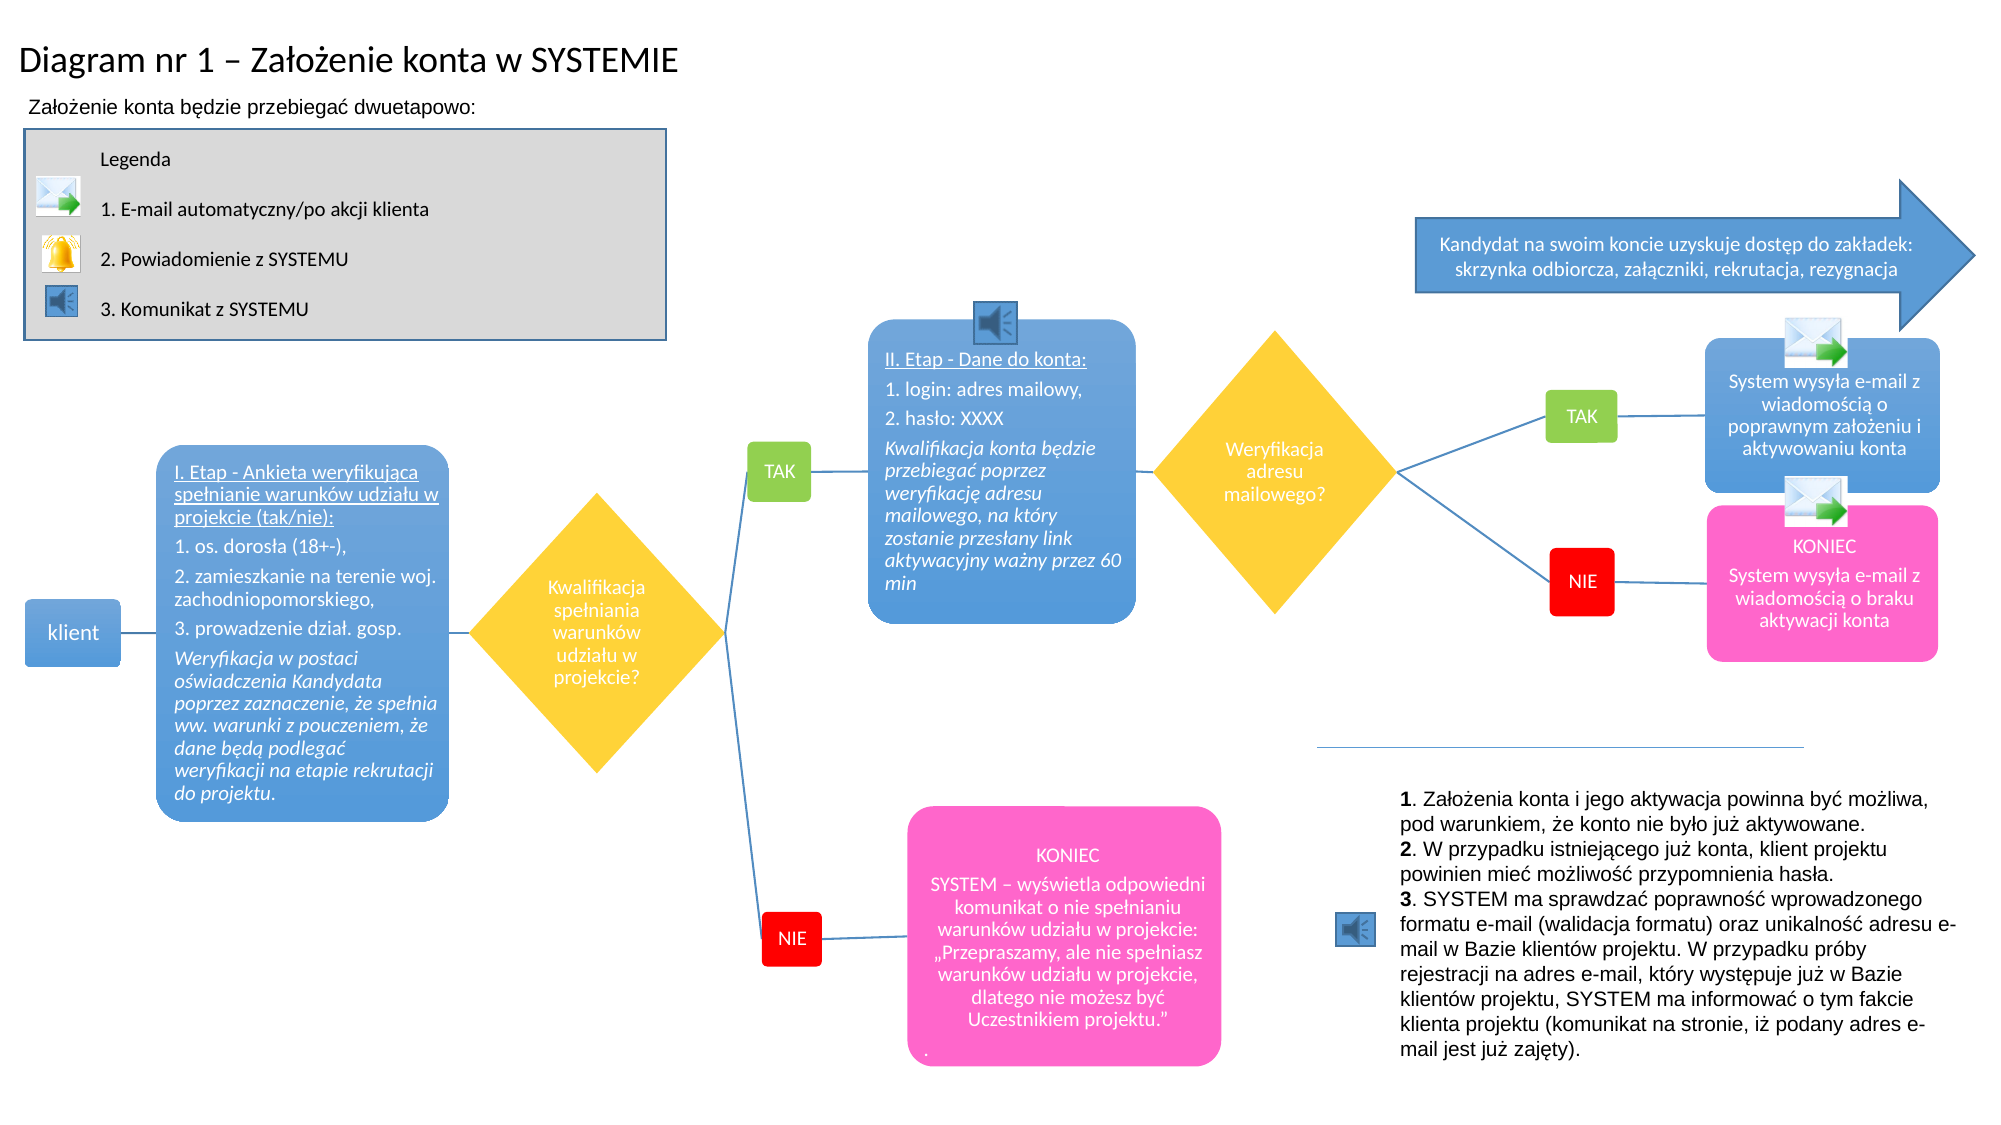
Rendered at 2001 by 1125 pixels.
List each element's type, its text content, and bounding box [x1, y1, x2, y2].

text_box Legenda 1. E-mail automatyczny/po akcji klienta 2. Powiadomienie z SYSTEMU 3. Komunikat z SYSTEMU [85, 138, 917, 181]
picture [1784, 476, 1848, 528]
picture [45, 285, 78, 317]
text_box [24, 181, 1975, 1067]
picture [1784, 316, 1848, 368]
picture [36, 176, 81, 217]
picture [42, 235, 81, 273]
text_box Założenie konta będzie przebiegać dwuetapowo: [13, 86, 591, 127]
picture [973, 301, 1018, 345]
text_box Diagram nr 1 – Założenie konta w SYSTEMIE [3, 27, 695, 88]
text_box [23, 128, 667, 341]
